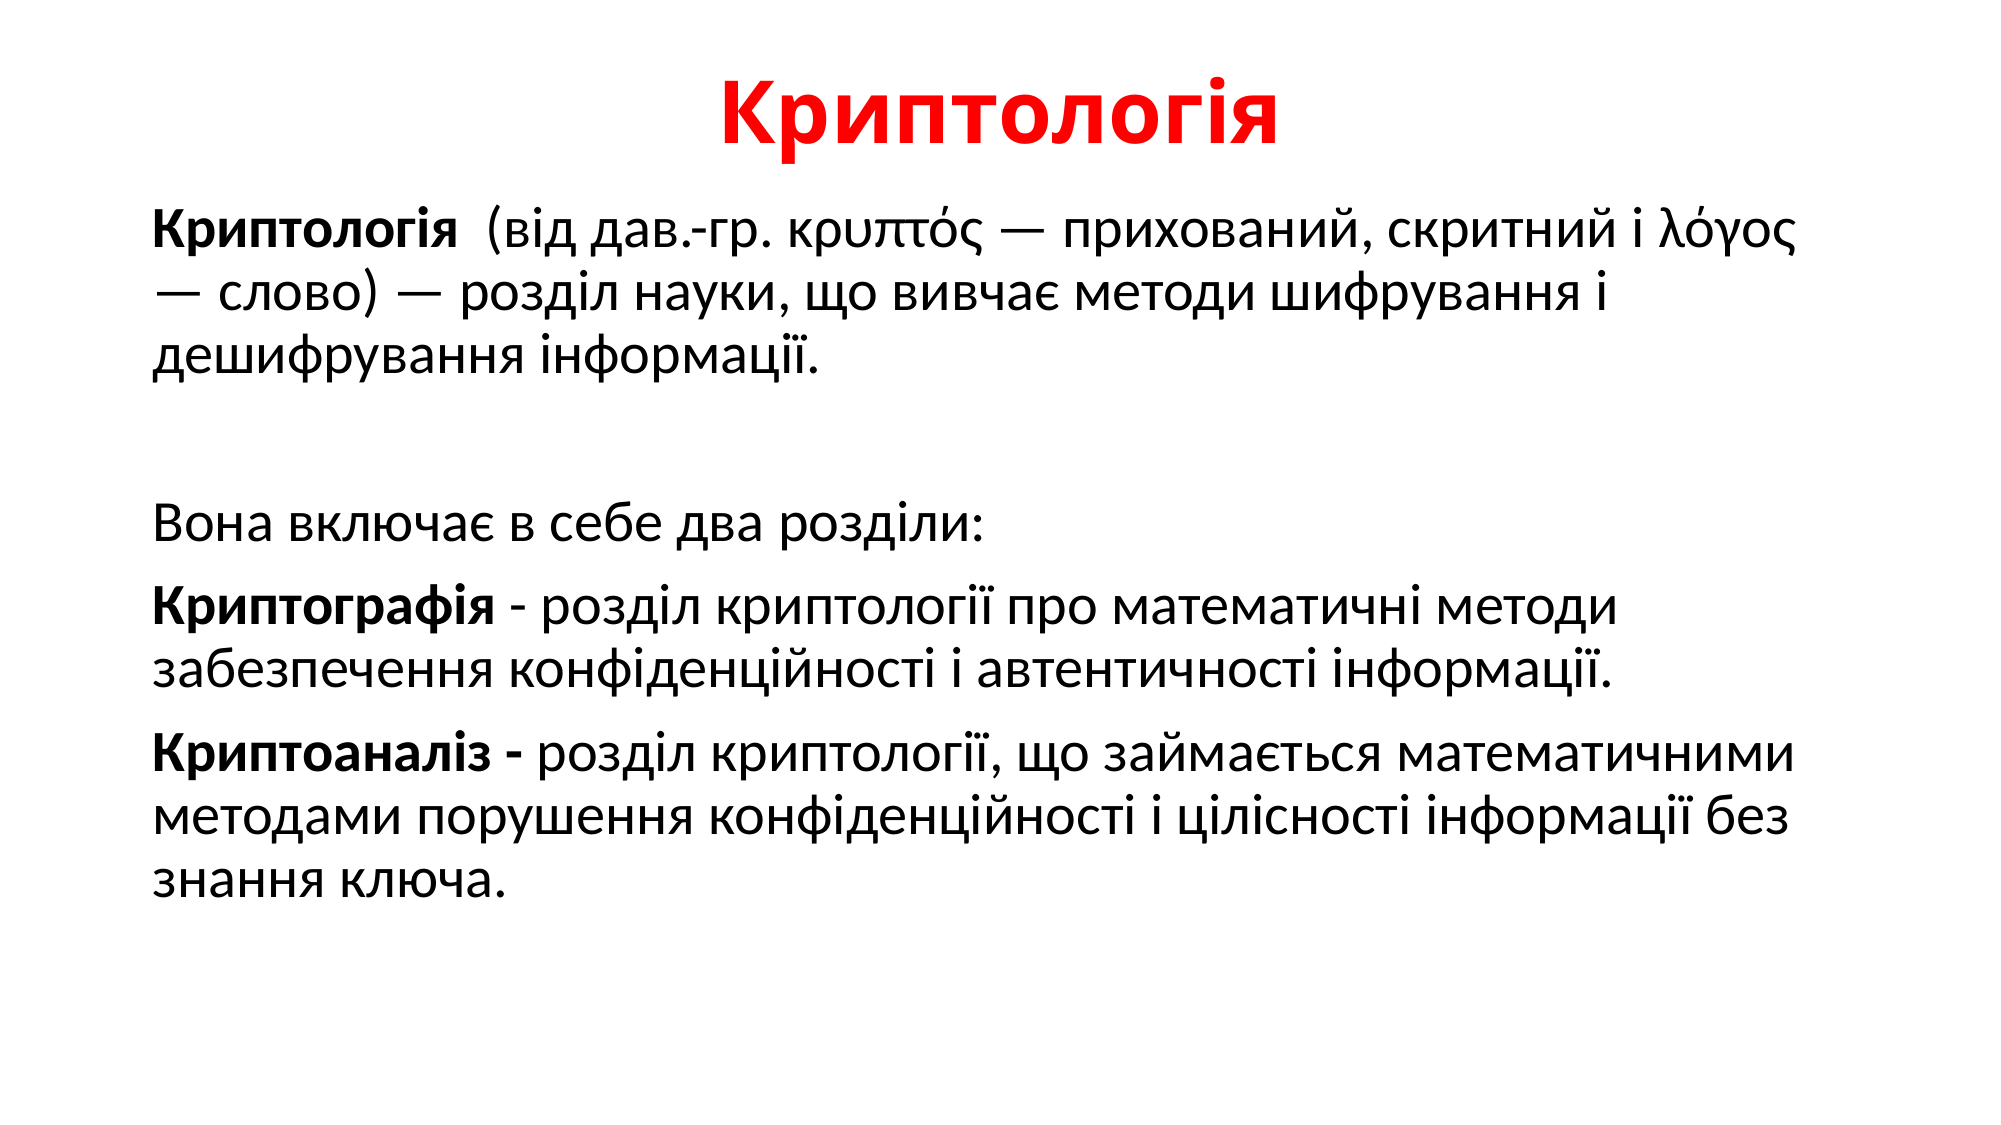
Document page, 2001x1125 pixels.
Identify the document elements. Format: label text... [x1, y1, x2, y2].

title Криптологія [137, 59, 1863, 170]
list Криптологія (від дав.-гр. κρυπτός — прихований, скритний і λόγος — слово) — розділ науки, що вивчає методи шифрування і дешифрування інформації. Вона включає в себе два розділи: Криптографія - розділ криптології про математичні методи забезпечення конфіденційності і автентичності інформації. Криптоаналіз - розділ криптології, що займається математичними методами порушення конфіденційності і цілісності інформації без знання ключа. [137, 189, 1863, 1014]
